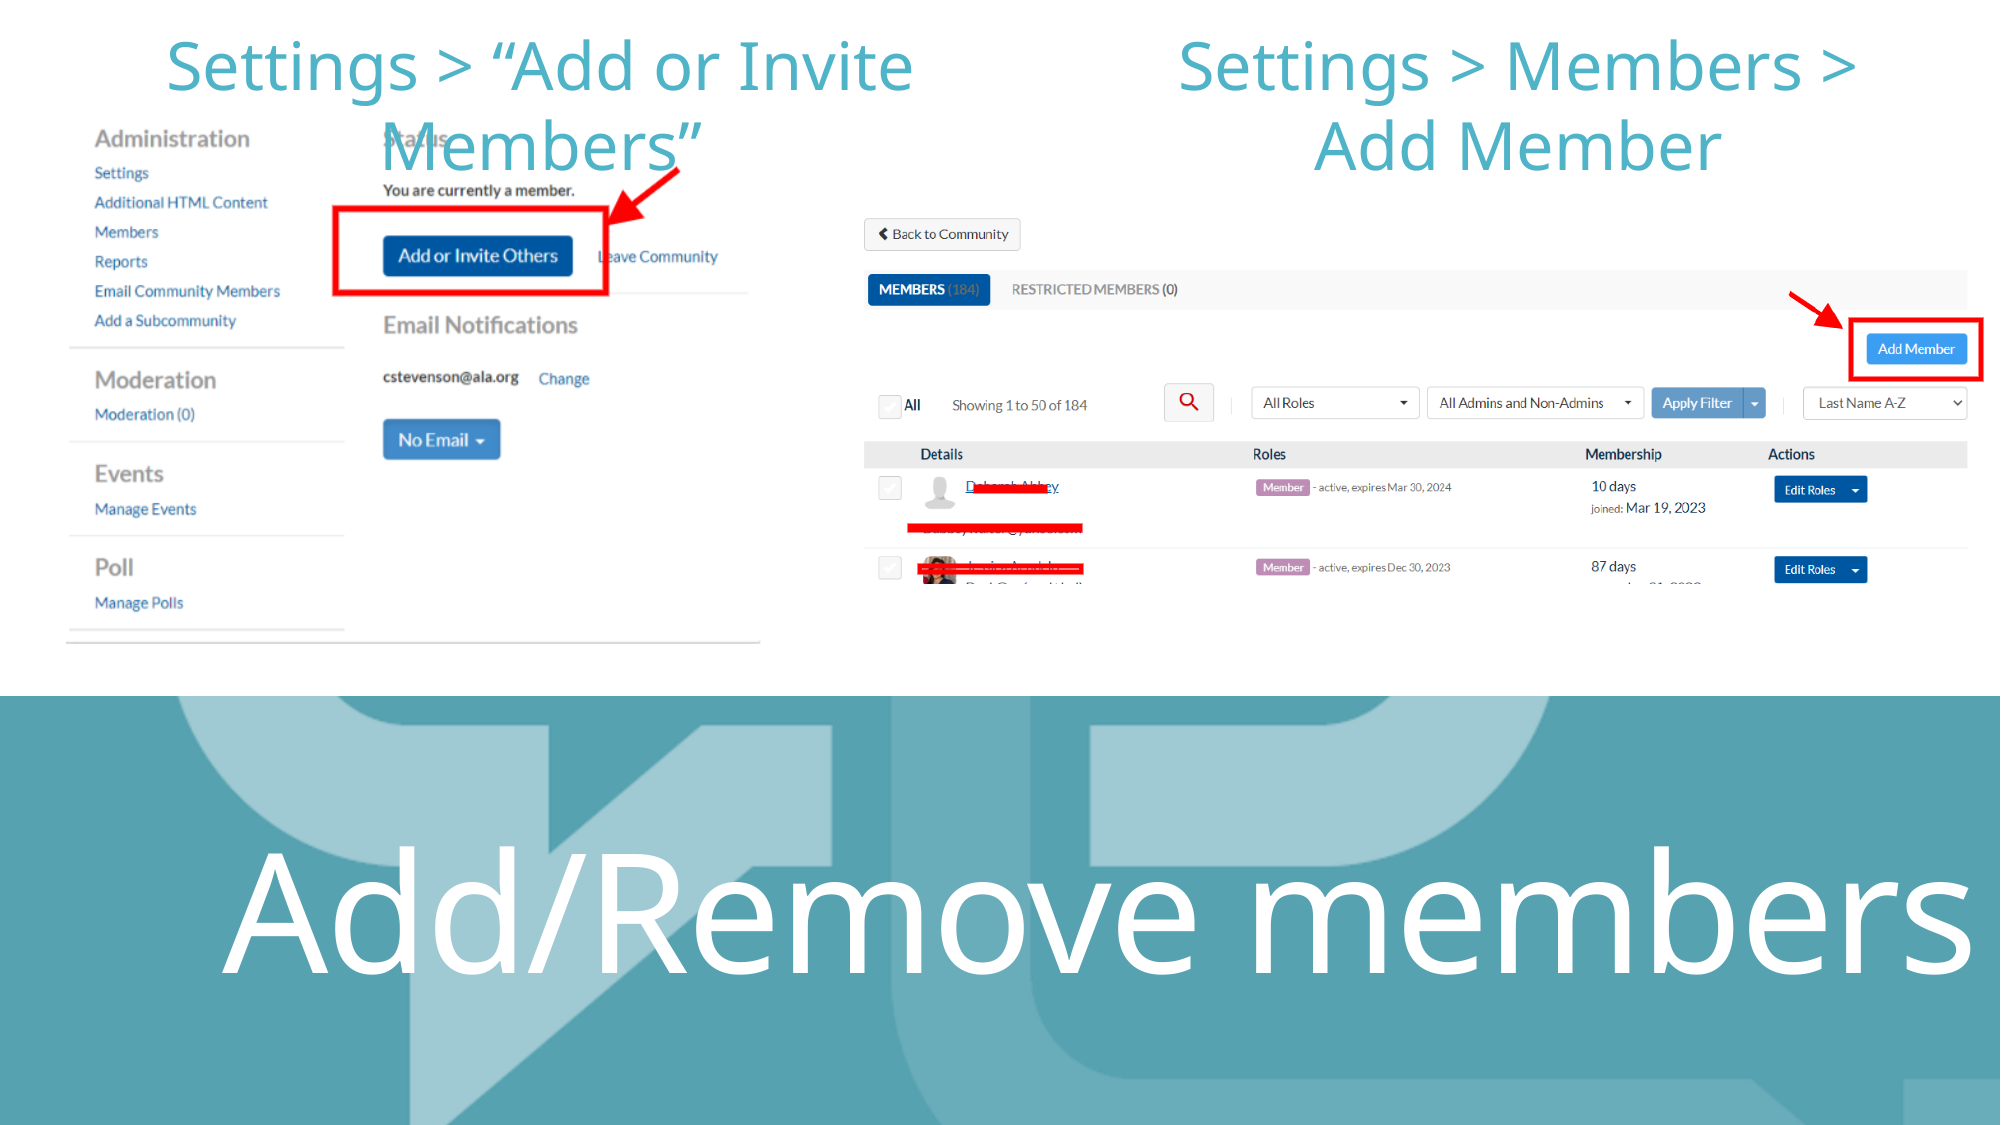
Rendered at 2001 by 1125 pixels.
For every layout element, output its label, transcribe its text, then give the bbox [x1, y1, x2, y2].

text_box Settings > “Add or Invite Members” [28, 16, 1054, 191]
text_box Settings > Members > Add Member [1103, 16, 1934, 191]
picture [852, 204, 2000, 585]
picture [65, 109, 761, 644]
picture [0, 695, 2000, 1125]
